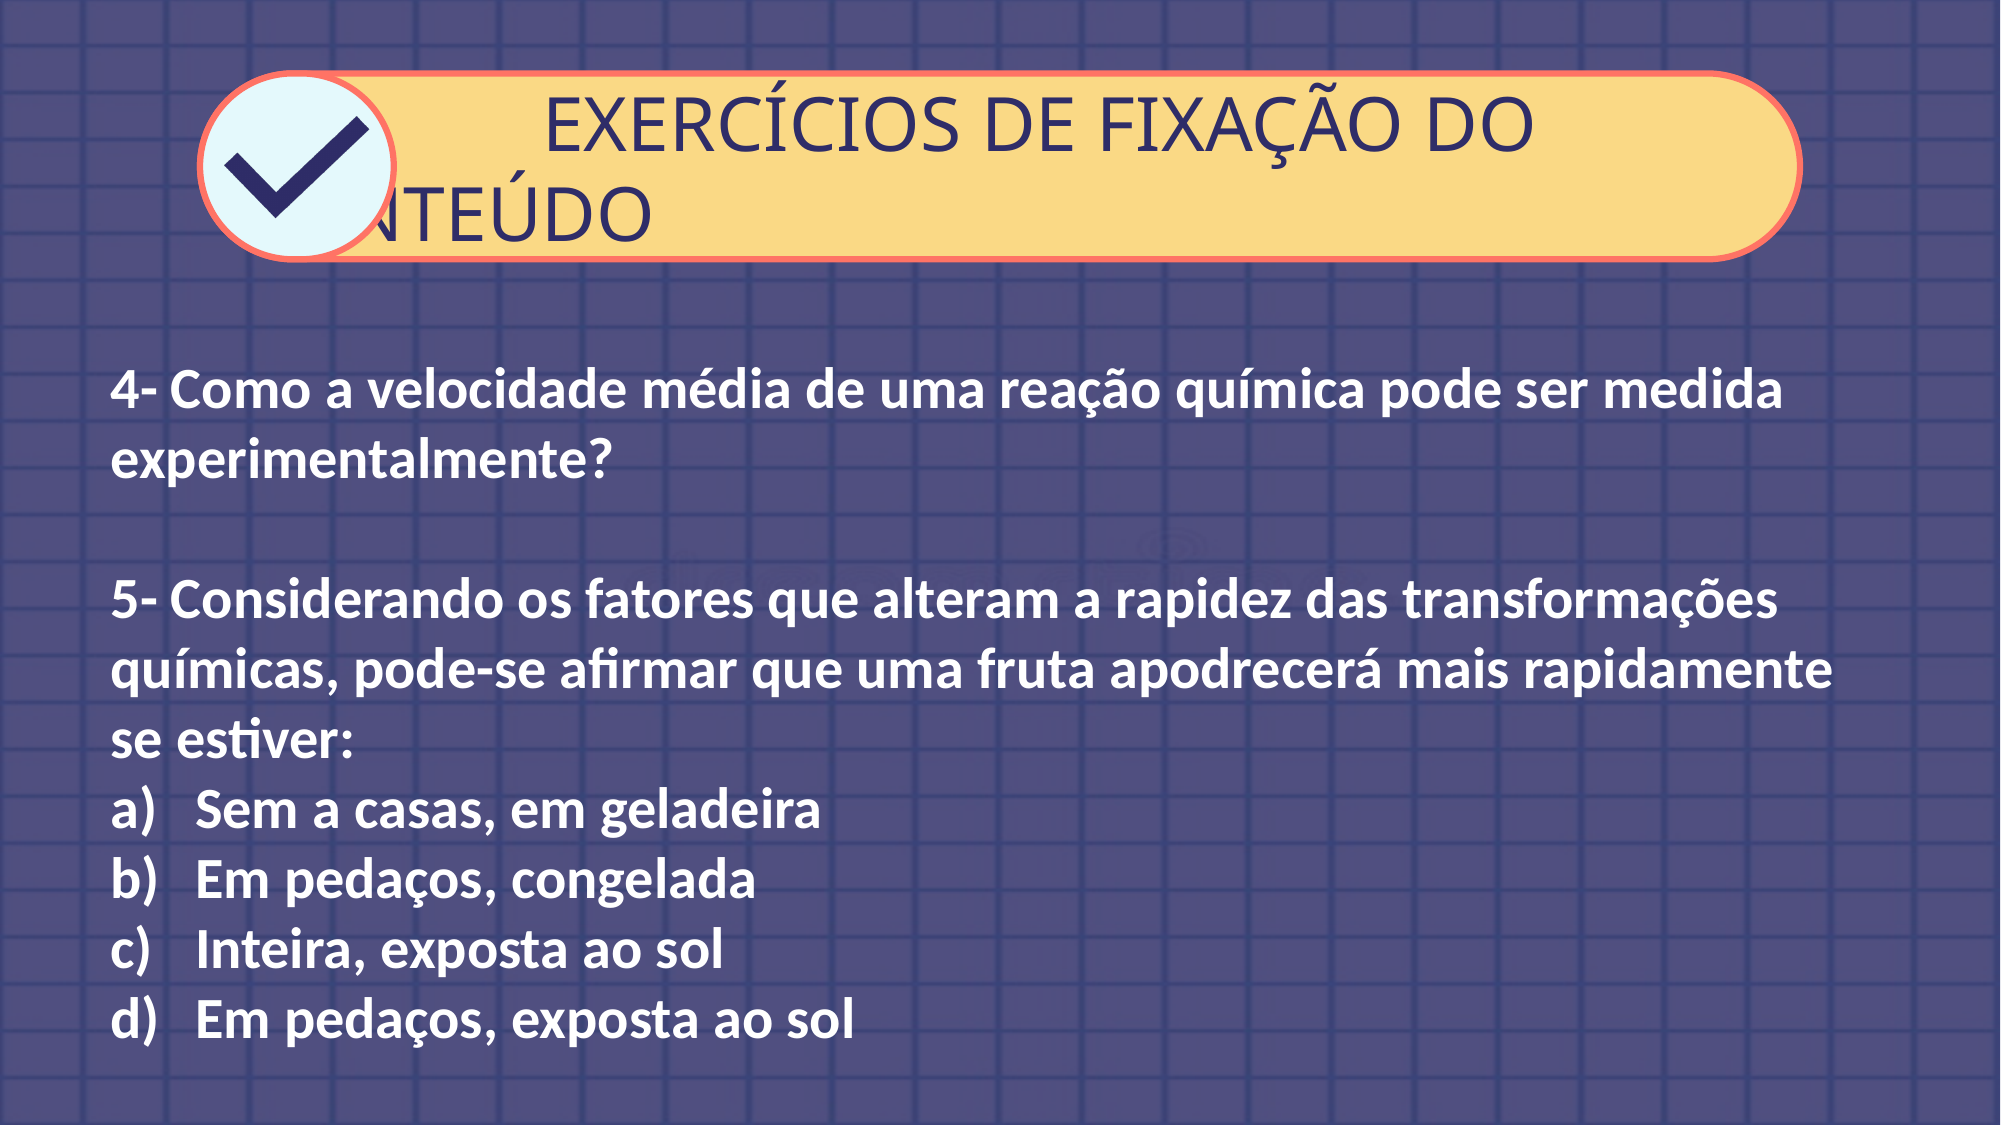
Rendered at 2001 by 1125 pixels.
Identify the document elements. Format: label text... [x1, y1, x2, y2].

text_box [236, 72, 357, 91]
text_box 4- Como a velocidade média de uma reação química pode ser medida experimentalmente? 5- Considerando os fatores que alteram a rapidez das transformações químicas, pode-se afirmar que uma fruta apodrecerá mais rapidamente se estiver: Sem a casas, em geladeira Em pedaços, congelada Inteira, exposta ao sol Em pedaços, exposta ao sol [95, 342, 1888, 1125]
text_box [372, 105, 395, 228]
text_box EXERCÍCIOS DE FIXAÇÃO DO CONTEÚDO [309, 72, 1802, 261]
text_box [198, 105, 221, 227]
text_box [237, 242, 357, 261]
picture [0, 0, 2001, 1125]
